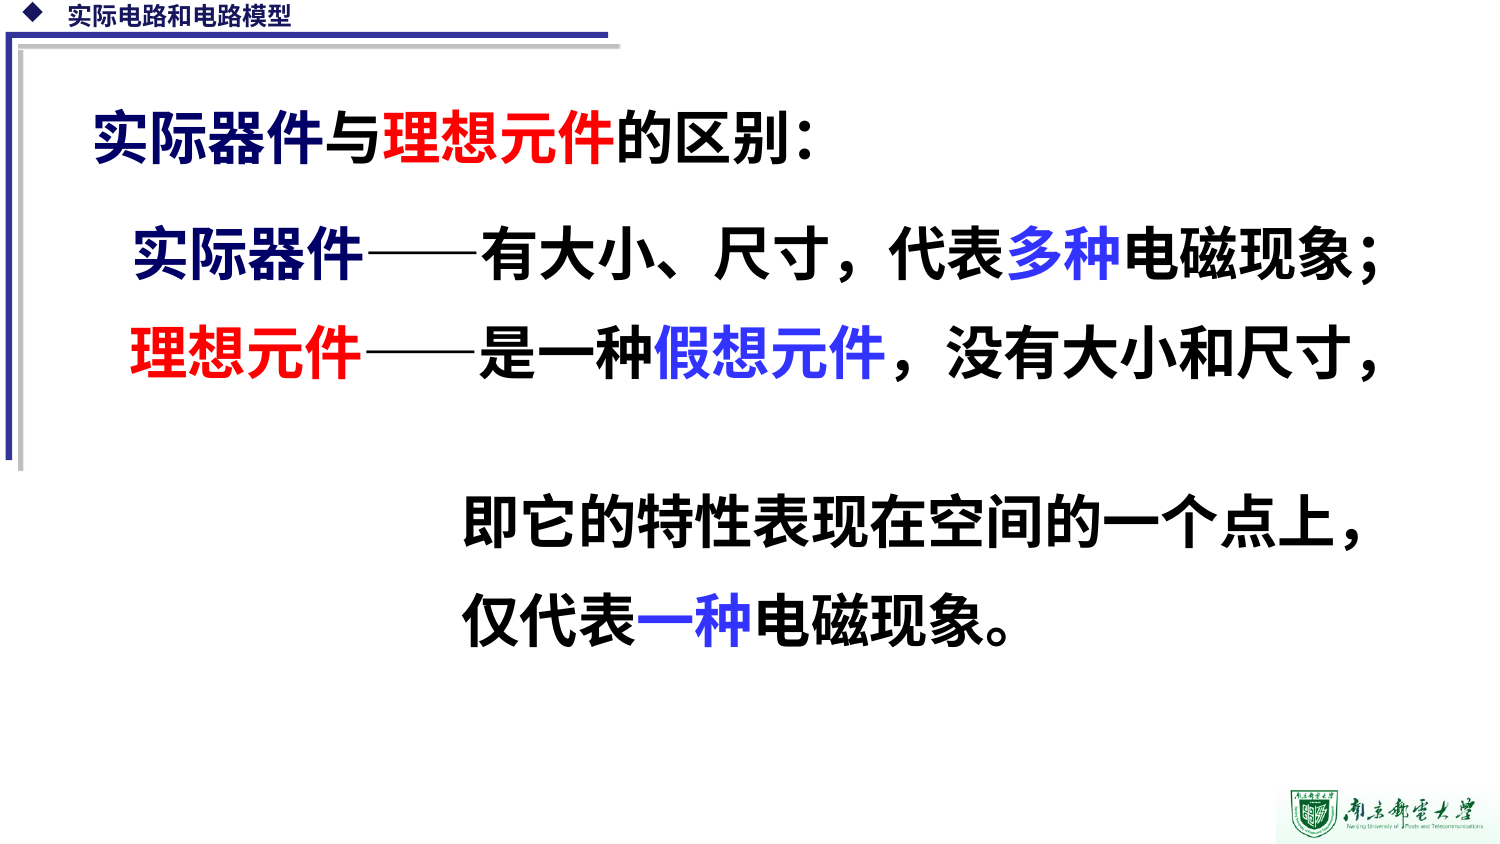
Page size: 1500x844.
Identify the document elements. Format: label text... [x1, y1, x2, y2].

text_box 实际器件与理想元件的区别： [76, 93, 1352, 179]
picture [1275, 781, 1500, 844]
text_box 理想元件——是一种假想元件，没有大小和尺寸， 即它的特性表现在空间的一个点上， 仅代表一种电磁现象。 [114, 308, 1465, 662]
text_box 实际器件——有大小、尺寸，代表多种电磁现象； [116, 209, 1500, 295]
